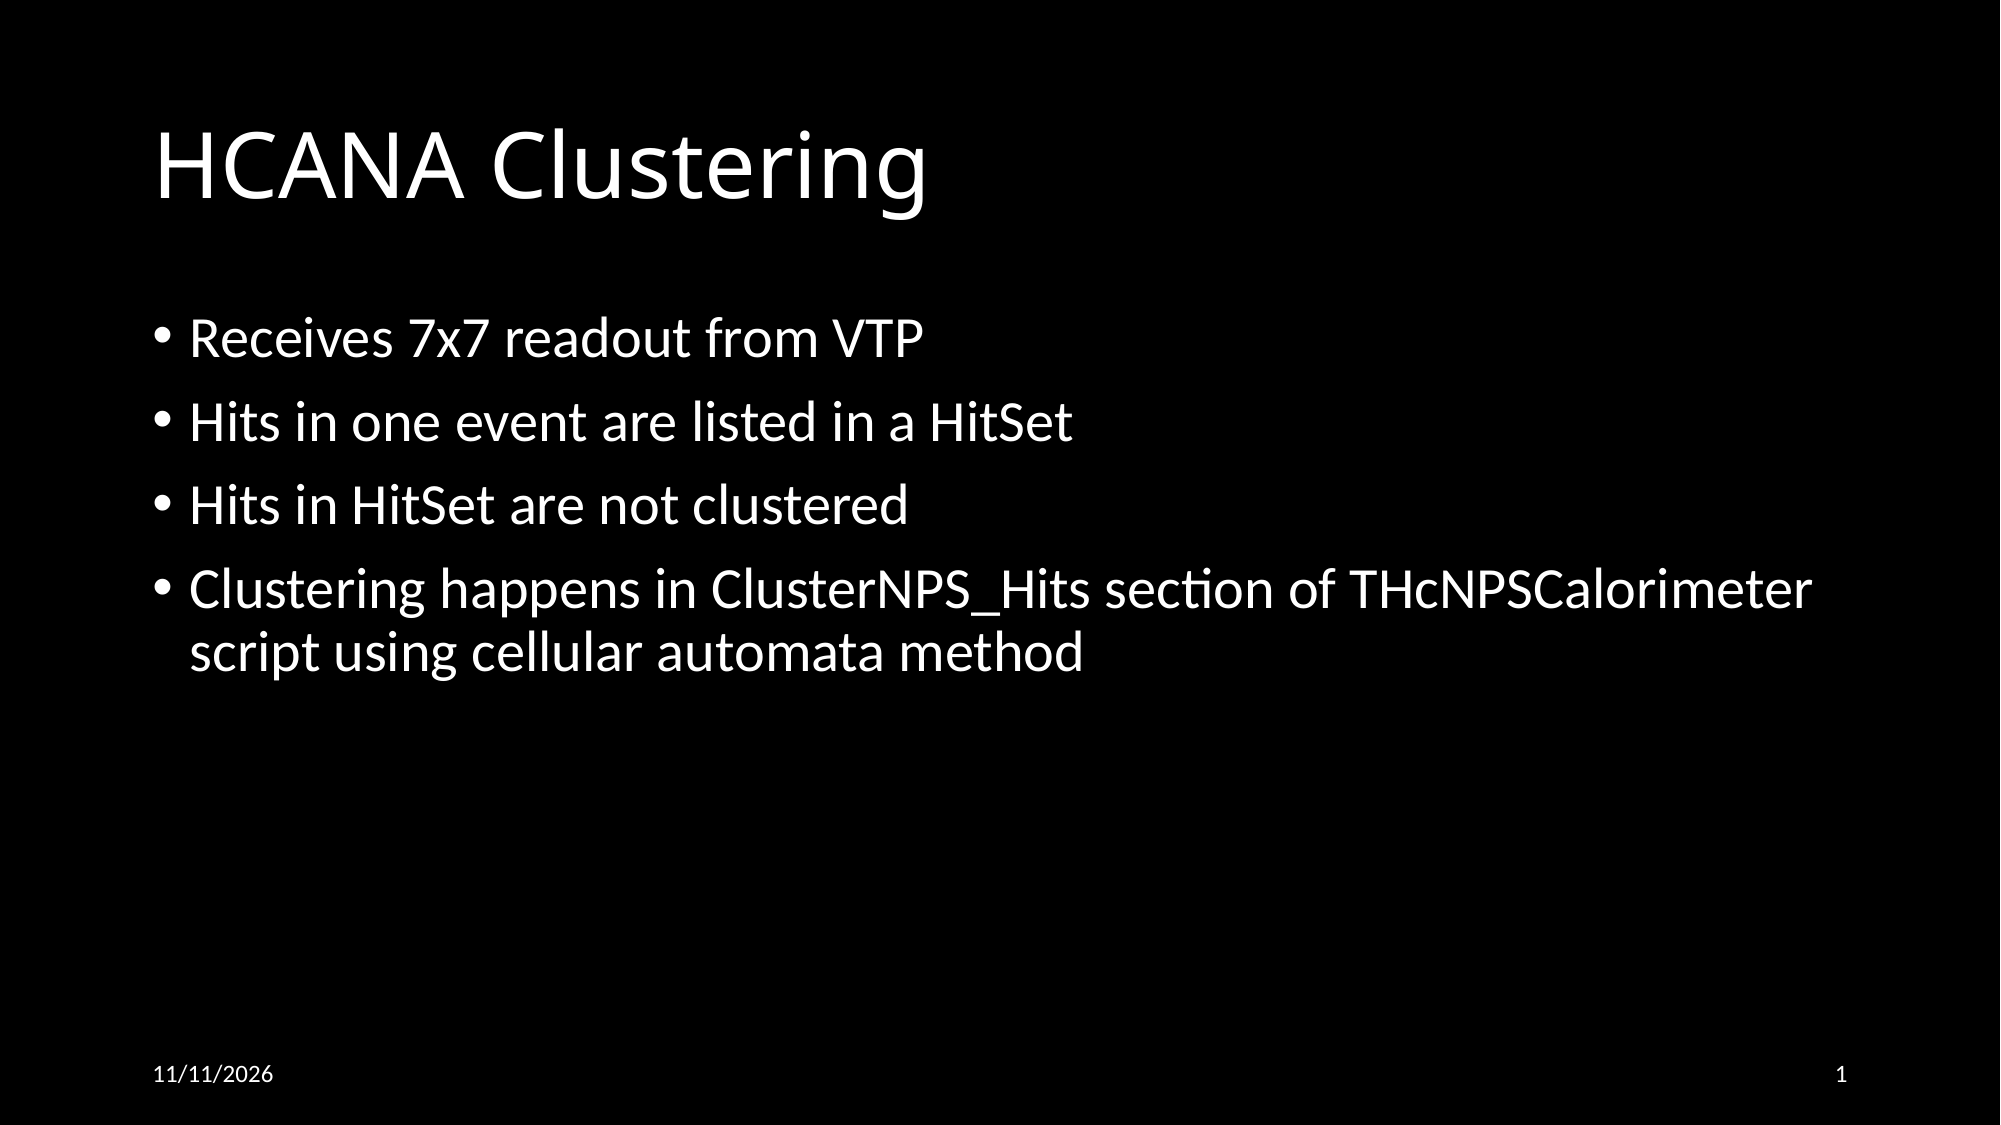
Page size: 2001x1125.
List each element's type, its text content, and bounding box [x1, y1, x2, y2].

slide_number 1 [1412, 1042, 1863, 1103]
list Receives 7x7 readout from VTP Hits in one event are listed in a HitSet Hits in HitSet are not clustered Clustering happens in ClusterNPS_Hits section of THcNPSCalorimeter script using cellular automata method [137, 299, 1863, 1014]
title HCANA Clustering [137, 59, 1863, 278]
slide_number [137, 1042, 588, 1103]
